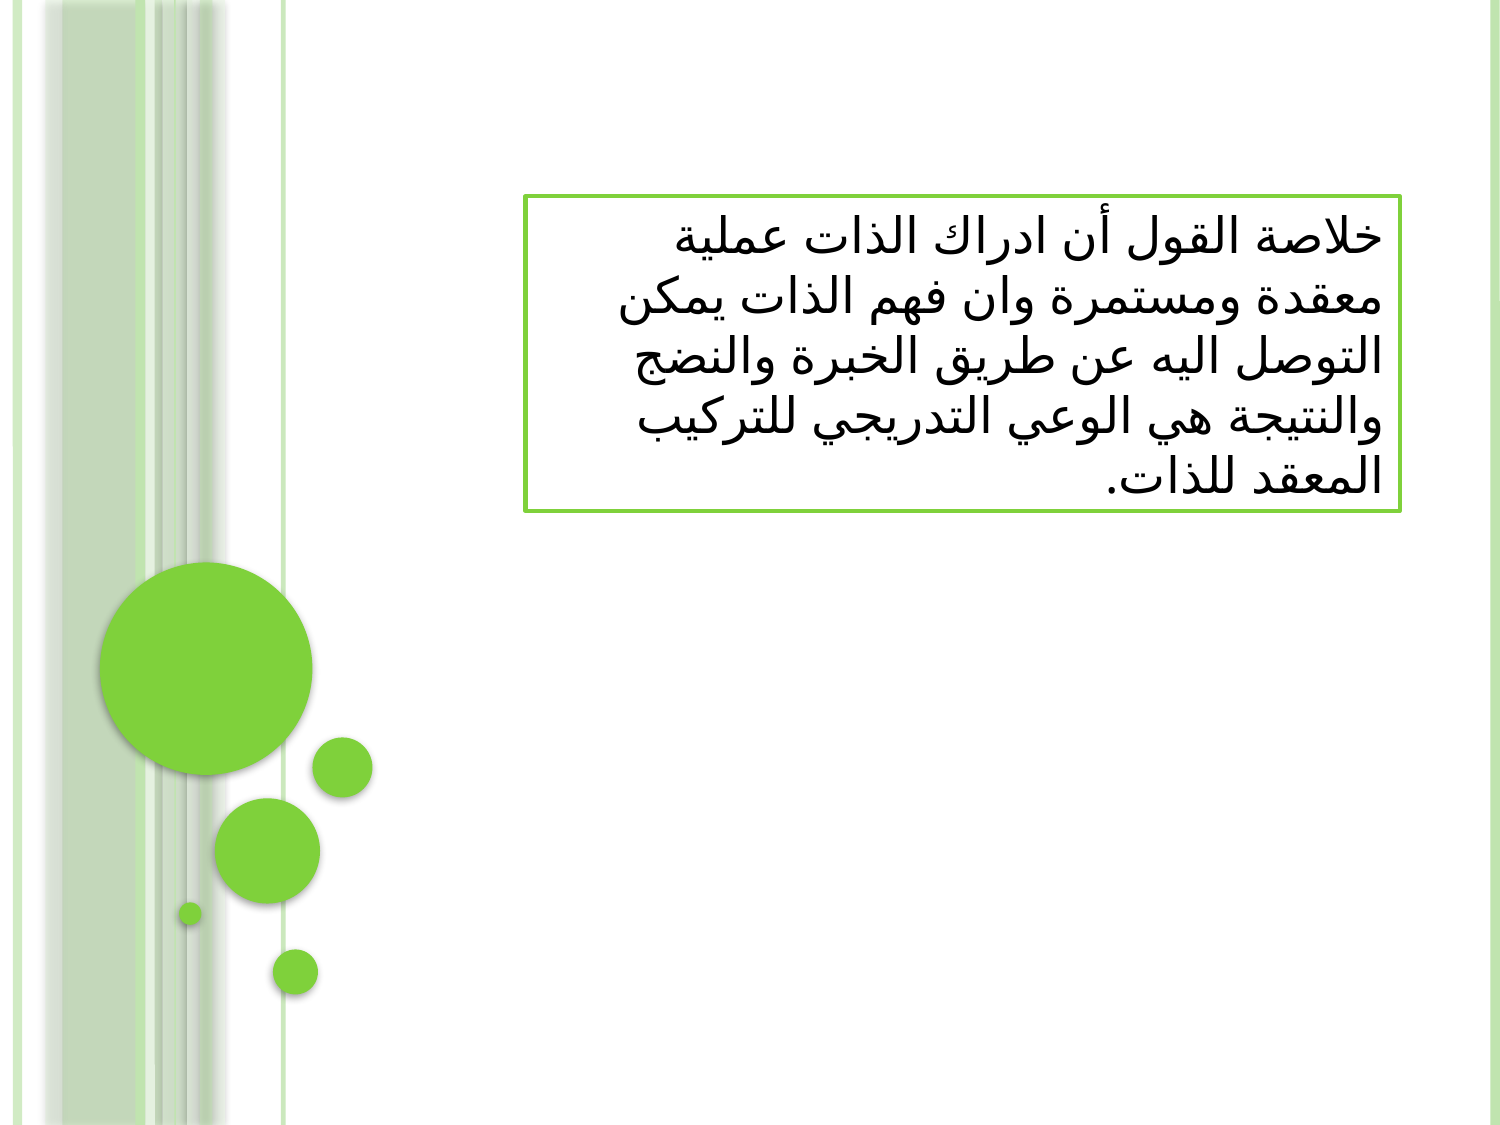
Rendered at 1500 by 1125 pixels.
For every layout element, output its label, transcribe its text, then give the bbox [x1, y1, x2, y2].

text_box خلاصة القول أن ادراك الذات عملية معقدة ومستمرة وان فهم الذات يمكن التوصل اليه عن طريق الخبرة والنضج والنتيجة هي الوعي التدريجي للتركيب المعقد للذات. [523, 194, 1402, 513]
